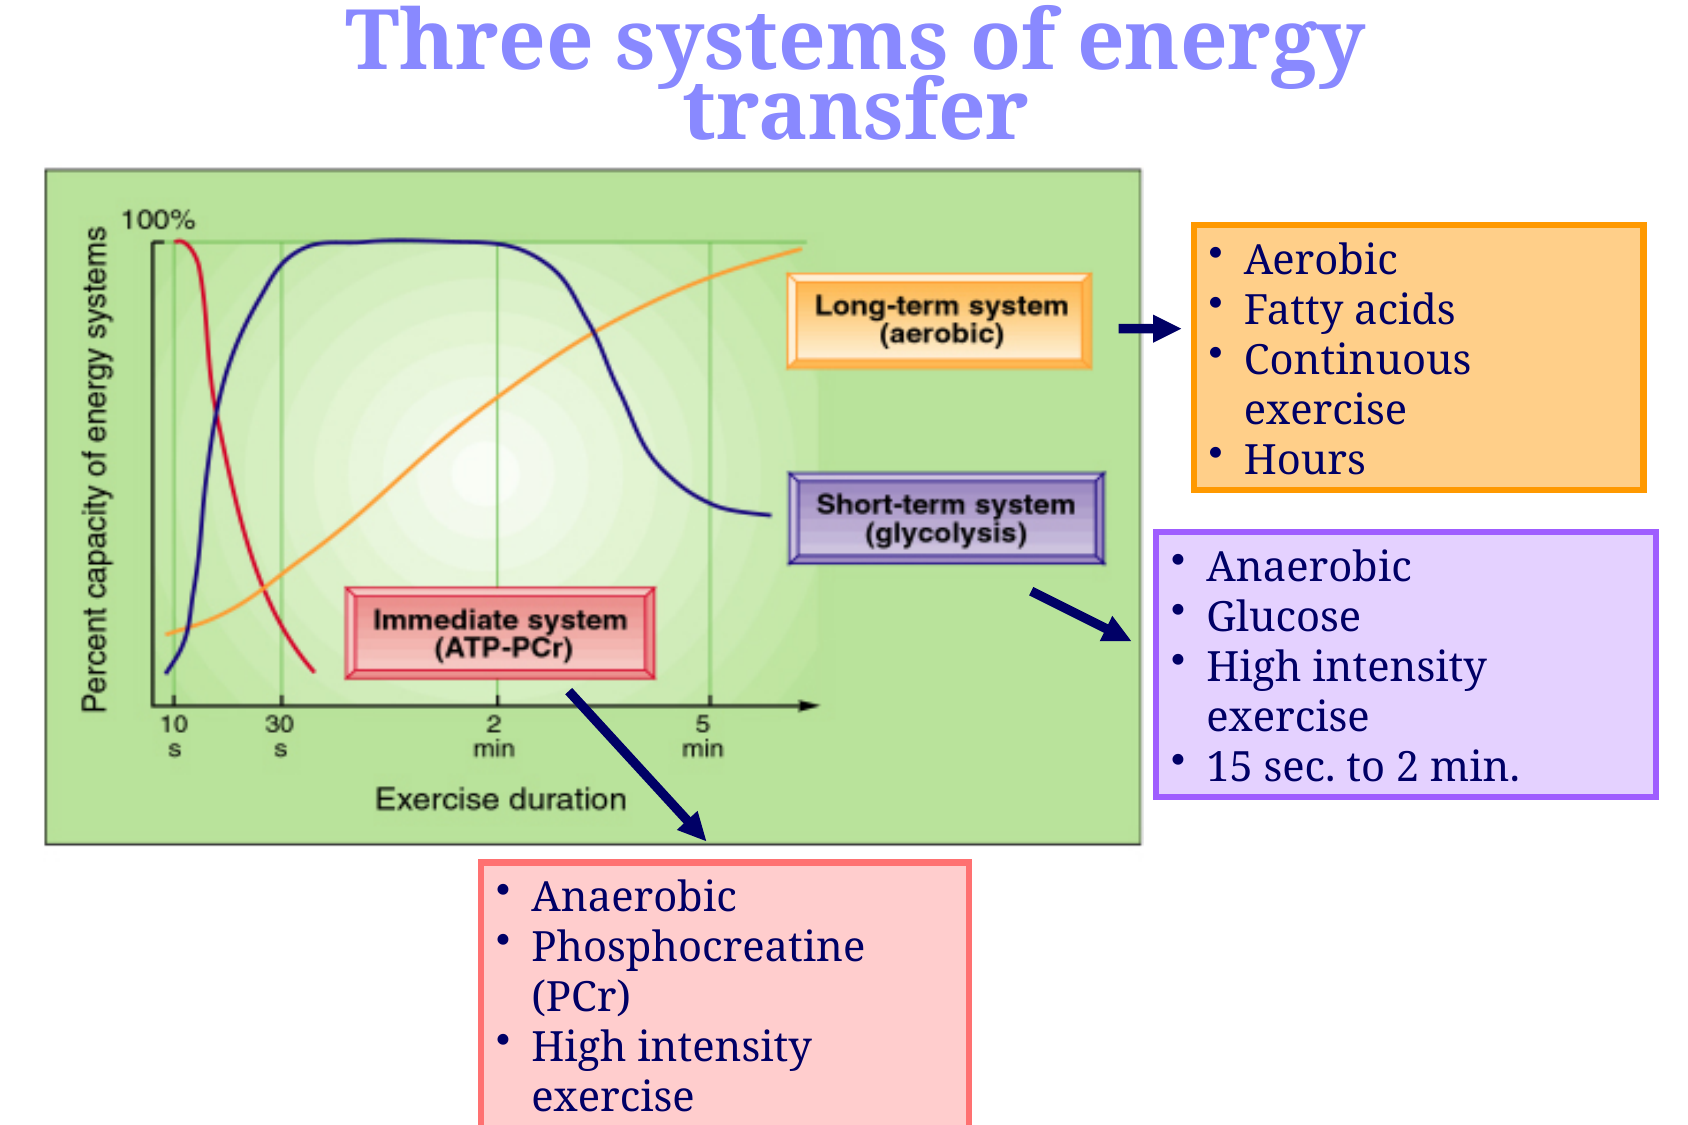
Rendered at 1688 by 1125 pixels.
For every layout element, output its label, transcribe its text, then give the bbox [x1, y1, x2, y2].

text_box Anaerobic Phosphocreatine (PCr) High intensity exercise 3-15 sec. [481, 892, 969, 1125]
picture [43, 128, 1144, 884]
title Three systems of energy transfer [181, 24, 1532, 143]
text_box Aerobic Fatty acids Continuous exercise Hours [1193, 224, 1644, 490]
text_box [1148, 322, 1182, 335]
text_box Anaerobic Glucose High intensity exercise 15 sec. to 2 min. [1156, 532, 1657, 798]
